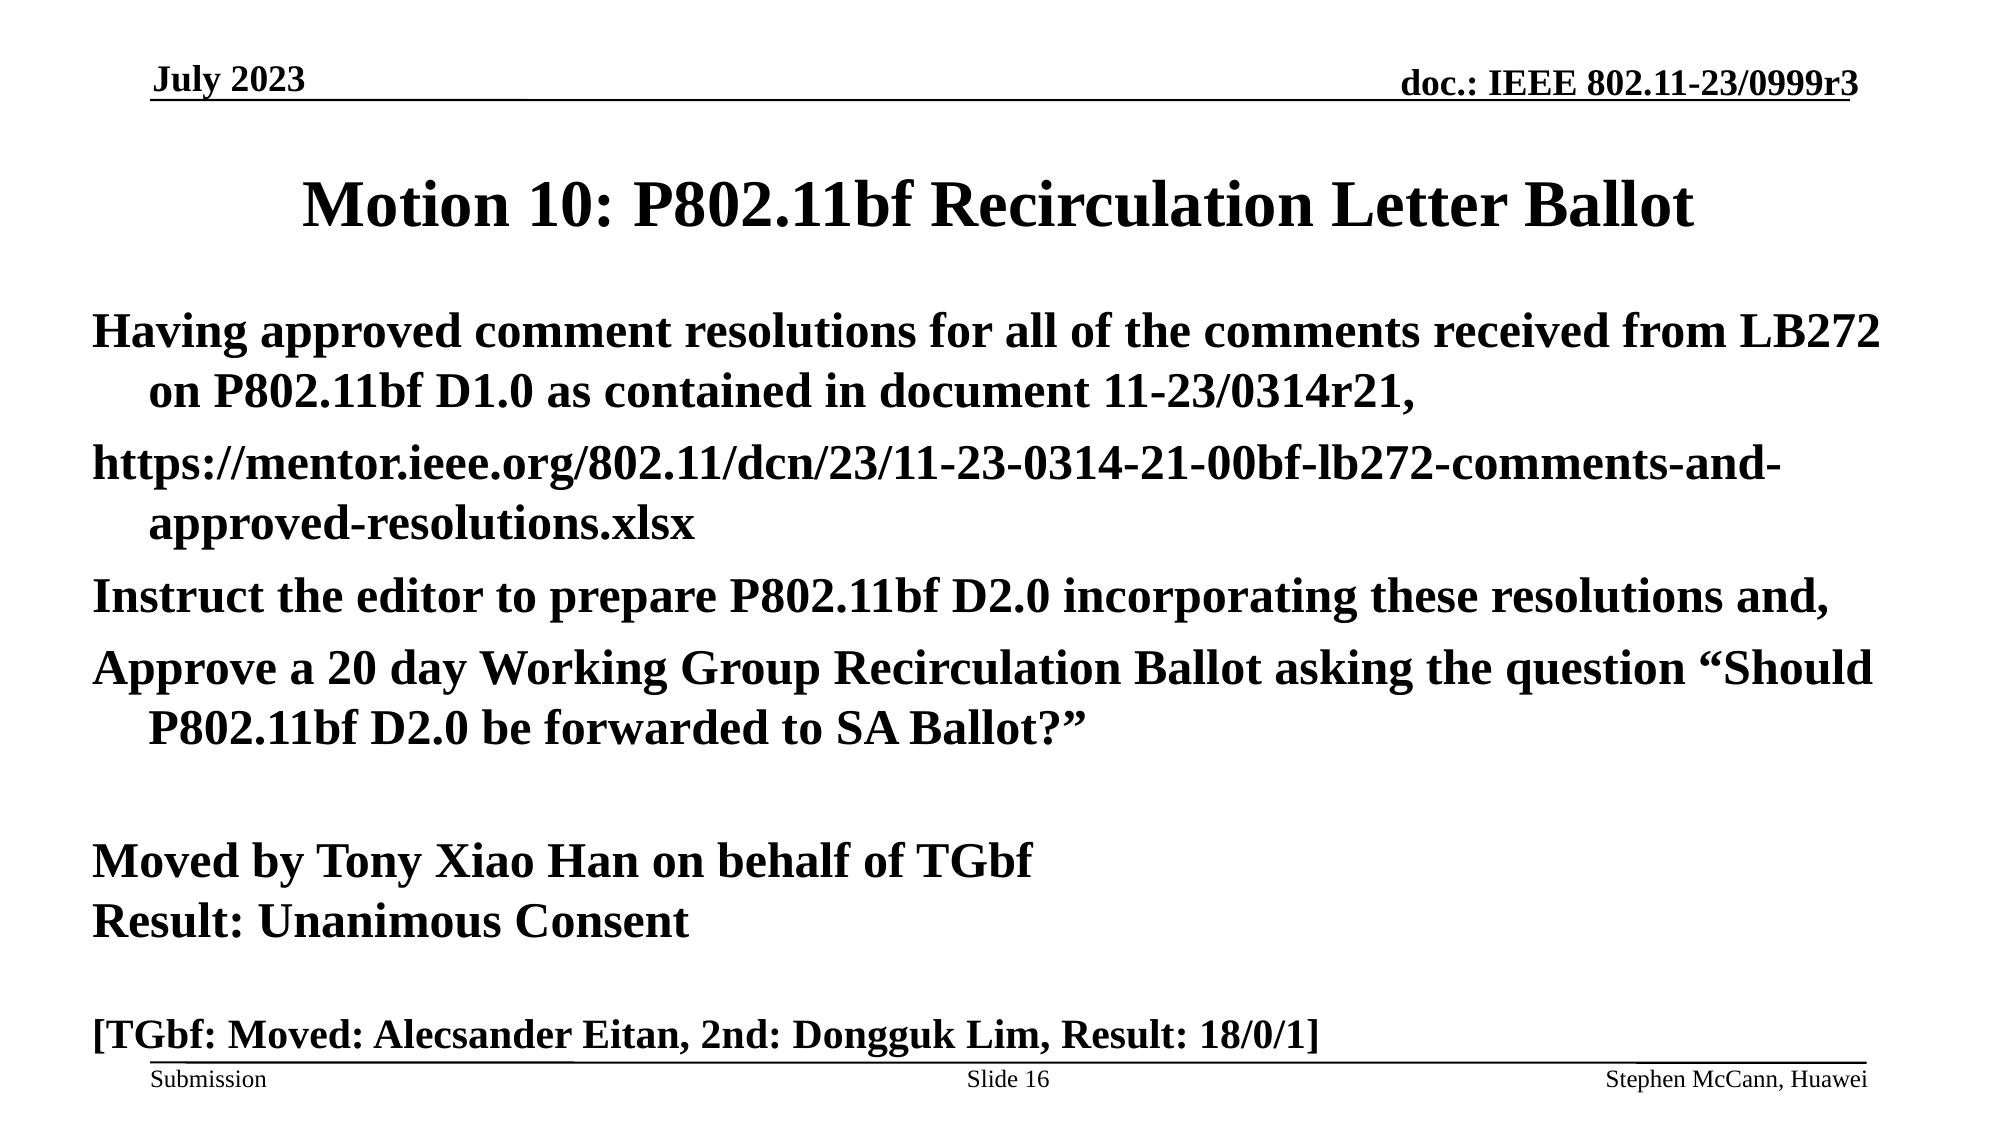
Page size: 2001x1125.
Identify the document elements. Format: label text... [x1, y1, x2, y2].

footer Stephen McCann, Huawei [1171, 1061, 1869, 1093]
list Having approved comment resolutions for all of the comments received from LB272 on P802.11bf D1.0 as contained in document 11-23/0314r21, https://mentor.ieee.org/802.11/dcn/23/11-23-0314-21-00bf-lb272-comments-and-approved-resolutions.xlsx Instruct the editor to prepare P802.11bf D2.0 incorporating these resolutions and, Approve a 20 day Working Group Recirculation Ballot asking the question “Should P802.11bf D2.0 be forwarded to SA Ballot?” Moved by Tony Xiao Han on behalf of TGbf Result: Unanimous Consent [TGbf: Moved: Alecsander Eitan, 2nd: Dongguk Lim, Result: 18/0/1] [76, 289, 1940, 1063]
title Motion 10: P802.11bf Recirculation Letter Ballot [149, 112, 1850, 288]
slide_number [152, 54, 563, 100]
slide_number Slide 16 [950, 1061, 1067, 1123]
